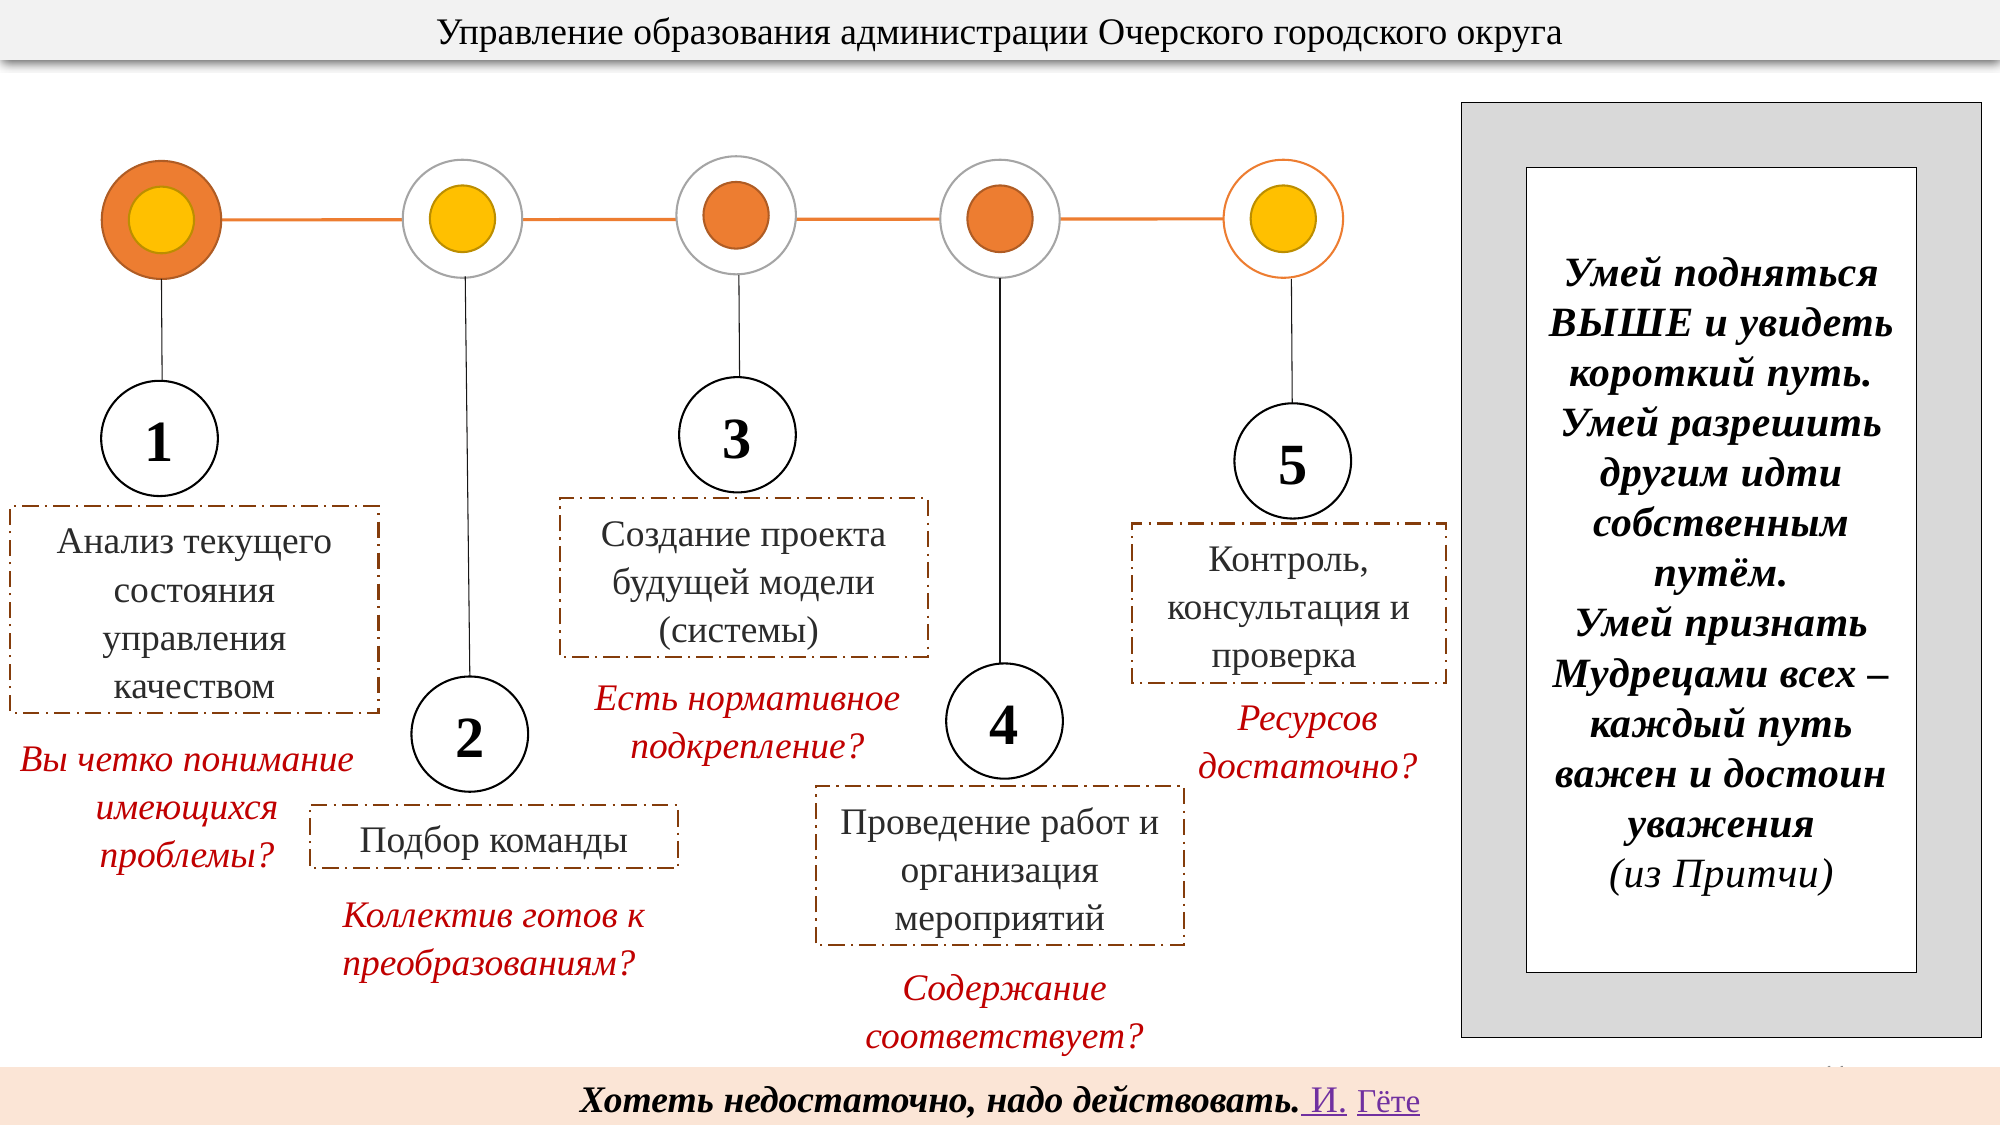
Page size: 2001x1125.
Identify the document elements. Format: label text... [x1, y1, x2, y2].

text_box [465, 276, 470, 677]
text_box Управление образования администрации Очерского городского округа [0, 0, 2000, 60]
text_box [101, 160, 222, 279]
text_box 4 [947, 662, 1064, 780]
text_box Вы четко понимание имеющихся проблемы? [0, 722, 386, 883]
text_box [1527, 429, 1916, 493]
text_box 1 [100, 379, 219, 498]
text_box Коллектив готов к преобразованиям? [295, 879, 693, 991]
text_box Создание проекта будущей модели (системы) [559, 497, 929, 658]
text_box 5 [1233, 402, 1353, 520]
text_box Ресурсов достаточно? [1109, 682, 1461, 794]
text_box Анализ текущего состояния управления качеством [9, 505, 380, 714]
slide_number 11 [1412, 1042, 1863, 1103]
text_box 3 [678, 376, 797, 494]
text_box Контроль, консультация и проверка [1131, 522, 1447, 682]
text_box Проведение работ и организация мероприятий [815, 785, 1185, 946]
text_box Есть нормативное подкрепление? [549, 662, 947, 774]
text_box 2 [410, 675, 530, 793]
text_box Содержание соответствует? [806, 952, 1204, 1064]
text_box Хотеть недостаточно, надо действовать. И. Гёте [0, 1067, 2000, 1125]
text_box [402, 156, 1343, 278]
text_box Подбор команды [309, 804, 679, 869]
text_box Умей подняться ВЫШЕ и увидеть короткий путь. Умей разрешить другим идти собственным путём. Умей признать Мудрецами всех – каждый путь важен и достоин уважения (из Притчи) [1461, 102, 1982, 1038]
